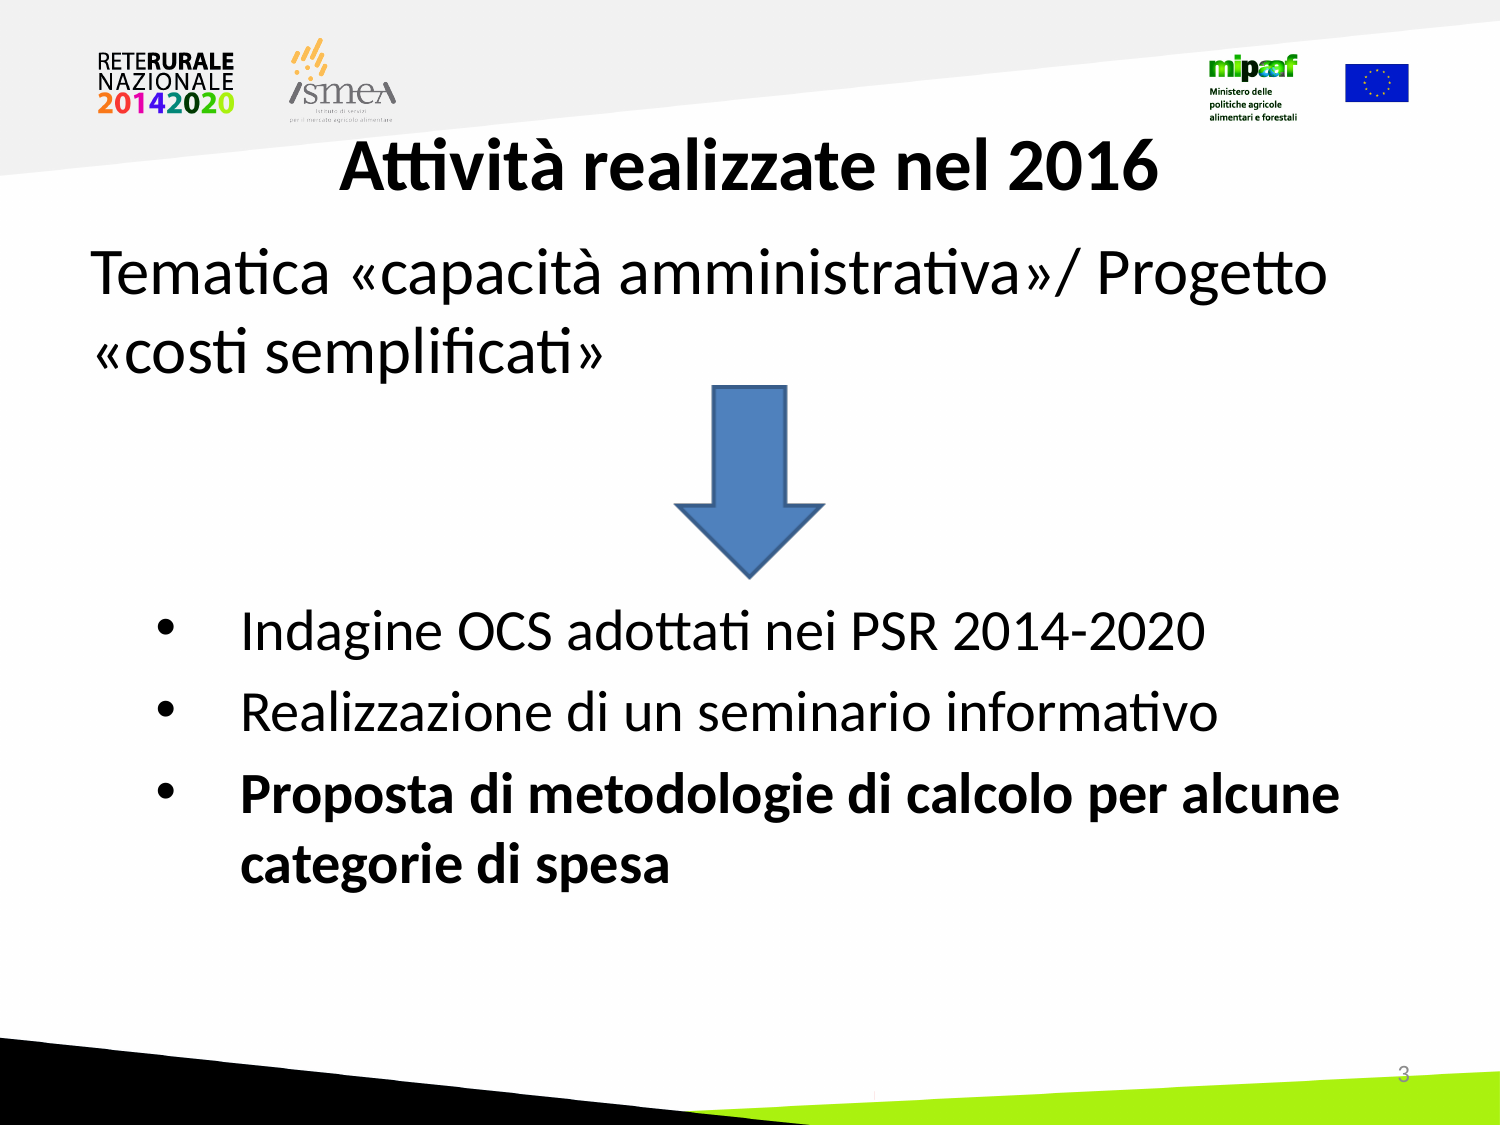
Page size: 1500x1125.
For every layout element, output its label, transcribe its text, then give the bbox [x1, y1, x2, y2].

picture [0, 0, 1500, 1125]
list Tematica «capacità amministrativa»/ Progetto «costi semplificati» Indagine OCS adottati nei PSR 2014-2020 Realizzazione di un seminario informativo Proposta di metodologie di calcolo per alcune categorie di spesa [75, 219, 1425, 1005]
title Attività realizzate nel 2016 [75, 101, 1425, 219]
slide_number 3 [1074, 1042, 1425, 1103]
